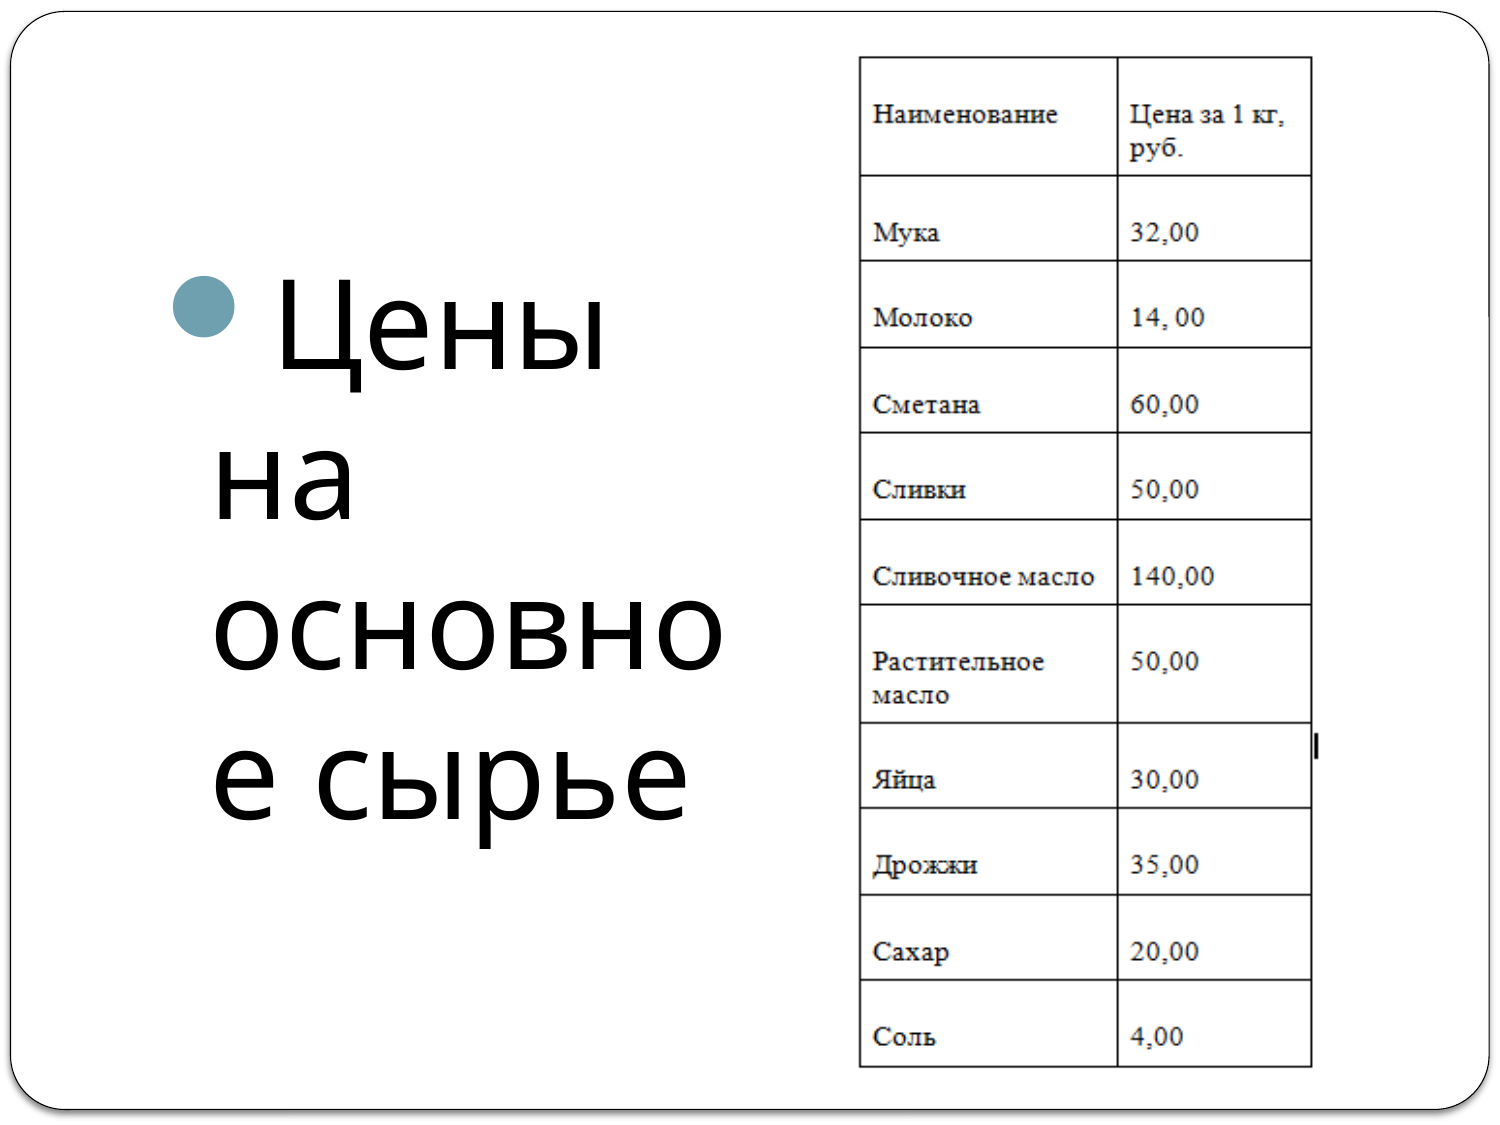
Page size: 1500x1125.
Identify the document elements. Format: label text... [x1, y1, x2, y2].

picture [844, 42, 1338, 1095]
list Цены на основное сырье [150, 237, 765, 988]
